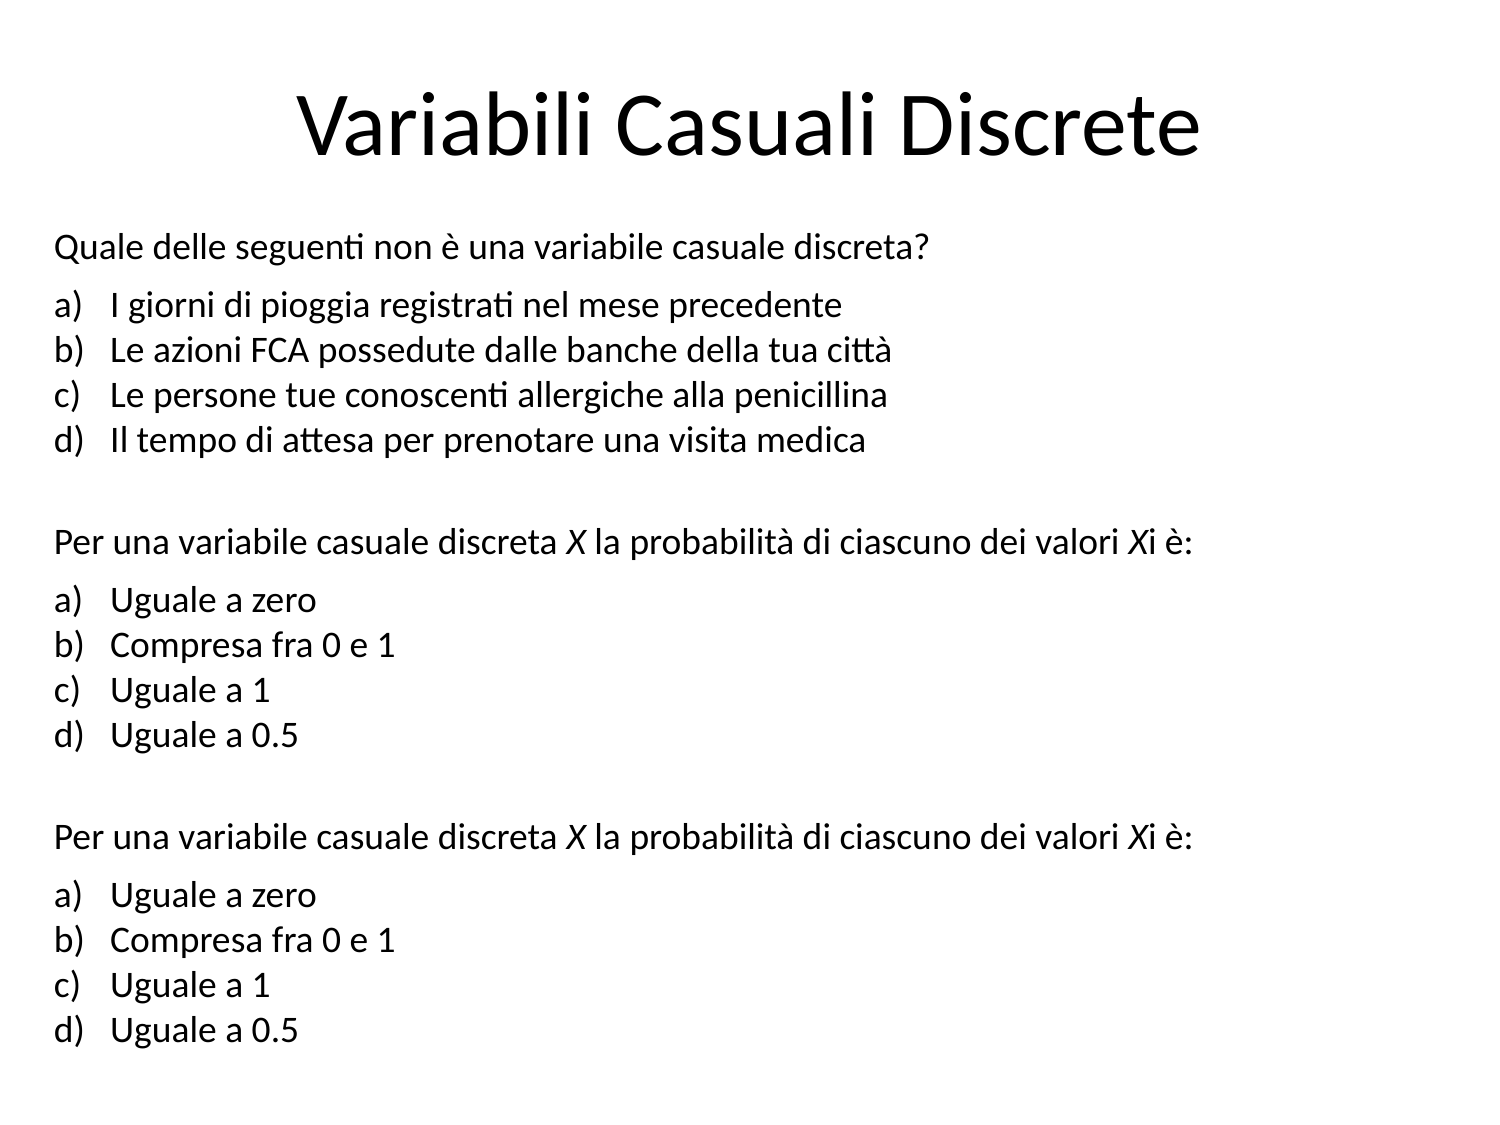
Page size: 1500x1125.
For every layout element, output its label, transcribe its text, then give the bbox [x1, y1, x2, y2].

text_box Quale delle seguenti non è una variabile casuale discreta? I giorni di pioggia registrati nel mese precedente Le azioni FCA possedute dalle banche della tua città Le persone tue conoscenti allergiche alla penicillina Il tempo di attesa per prenotare una visita medica [39, 214, 1469, 468]
title Variabili Casuali Discrete [75, 45, 1425, 192]
text_box Per una variabile casuale discreta X la probabilità di ciascuno dei valori Xi è: Uguale a zero Compresa fra 0 e 1 Uguale a 1 Uguale a 0.5 [39, 805, 1469, 1058]
text_box Per una variabile casuale discreta X la probabilità di ciascuno dei valori Xi è: Uguale a zero Compresa fra 0 e 1 Uguale a 1 Uguale a 0.5 [39, 509, 1469, 763]
